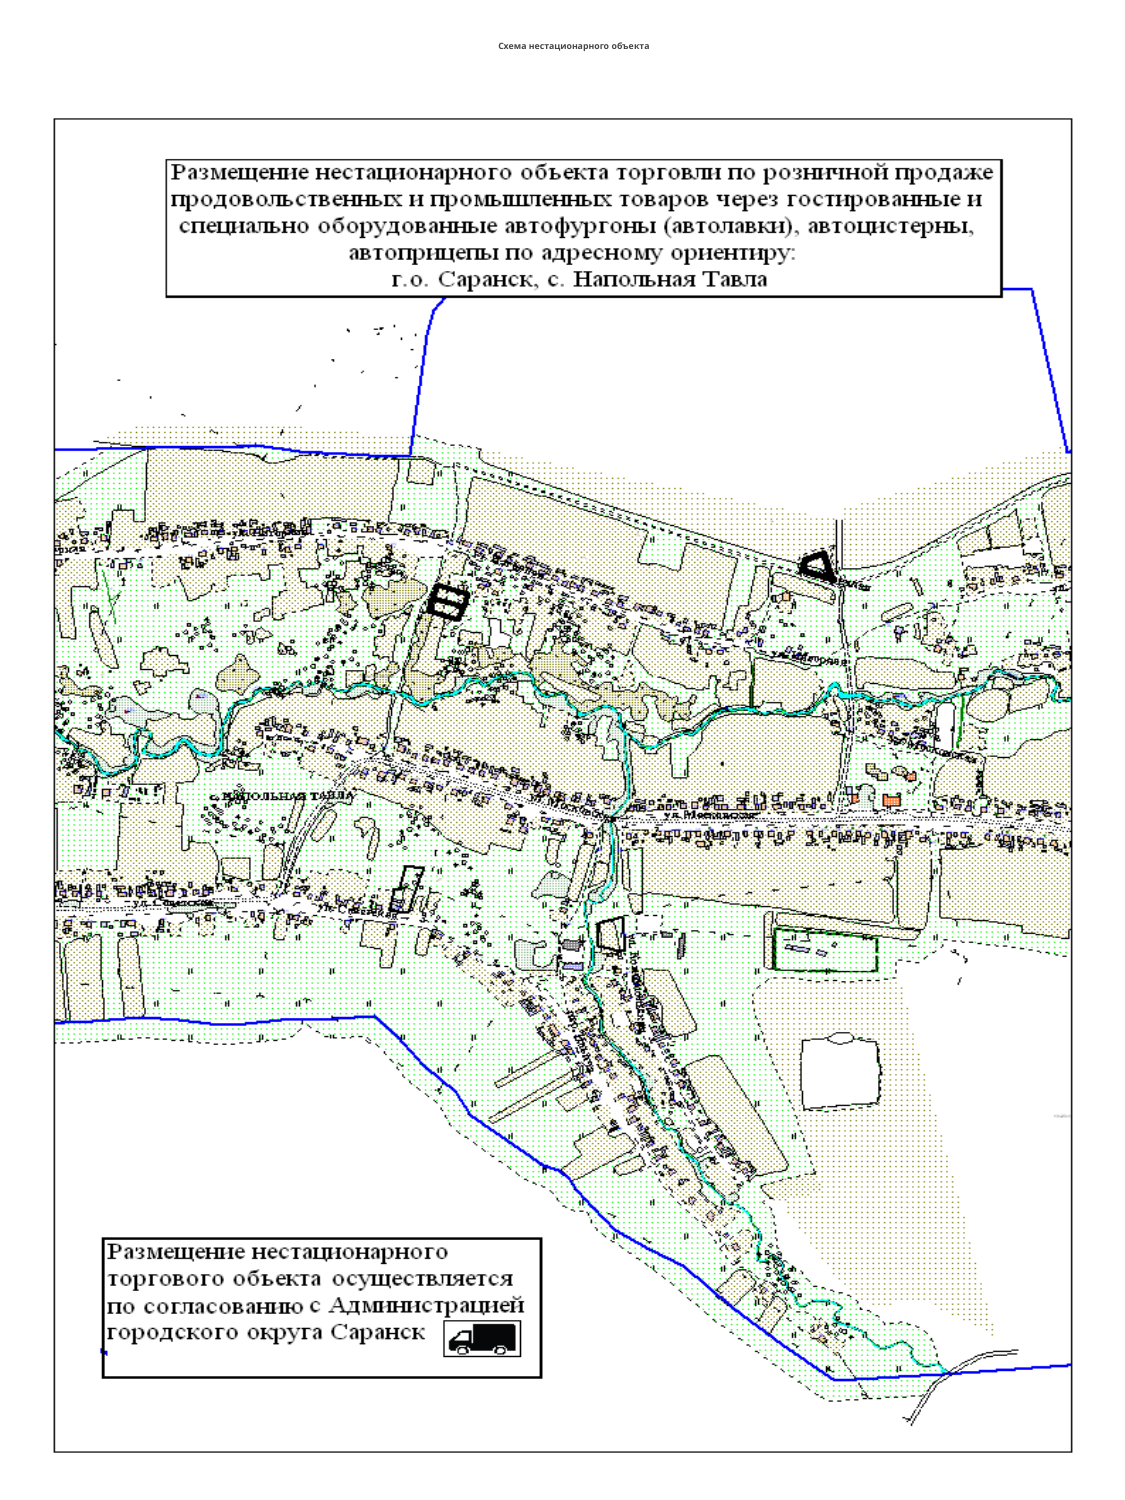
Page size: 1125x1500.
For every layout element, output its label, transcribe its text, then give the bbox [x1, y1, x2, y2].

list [0, 70, 1125, 1500]
title Схема нестационарного объекта [93, 33, 1055, 59]
